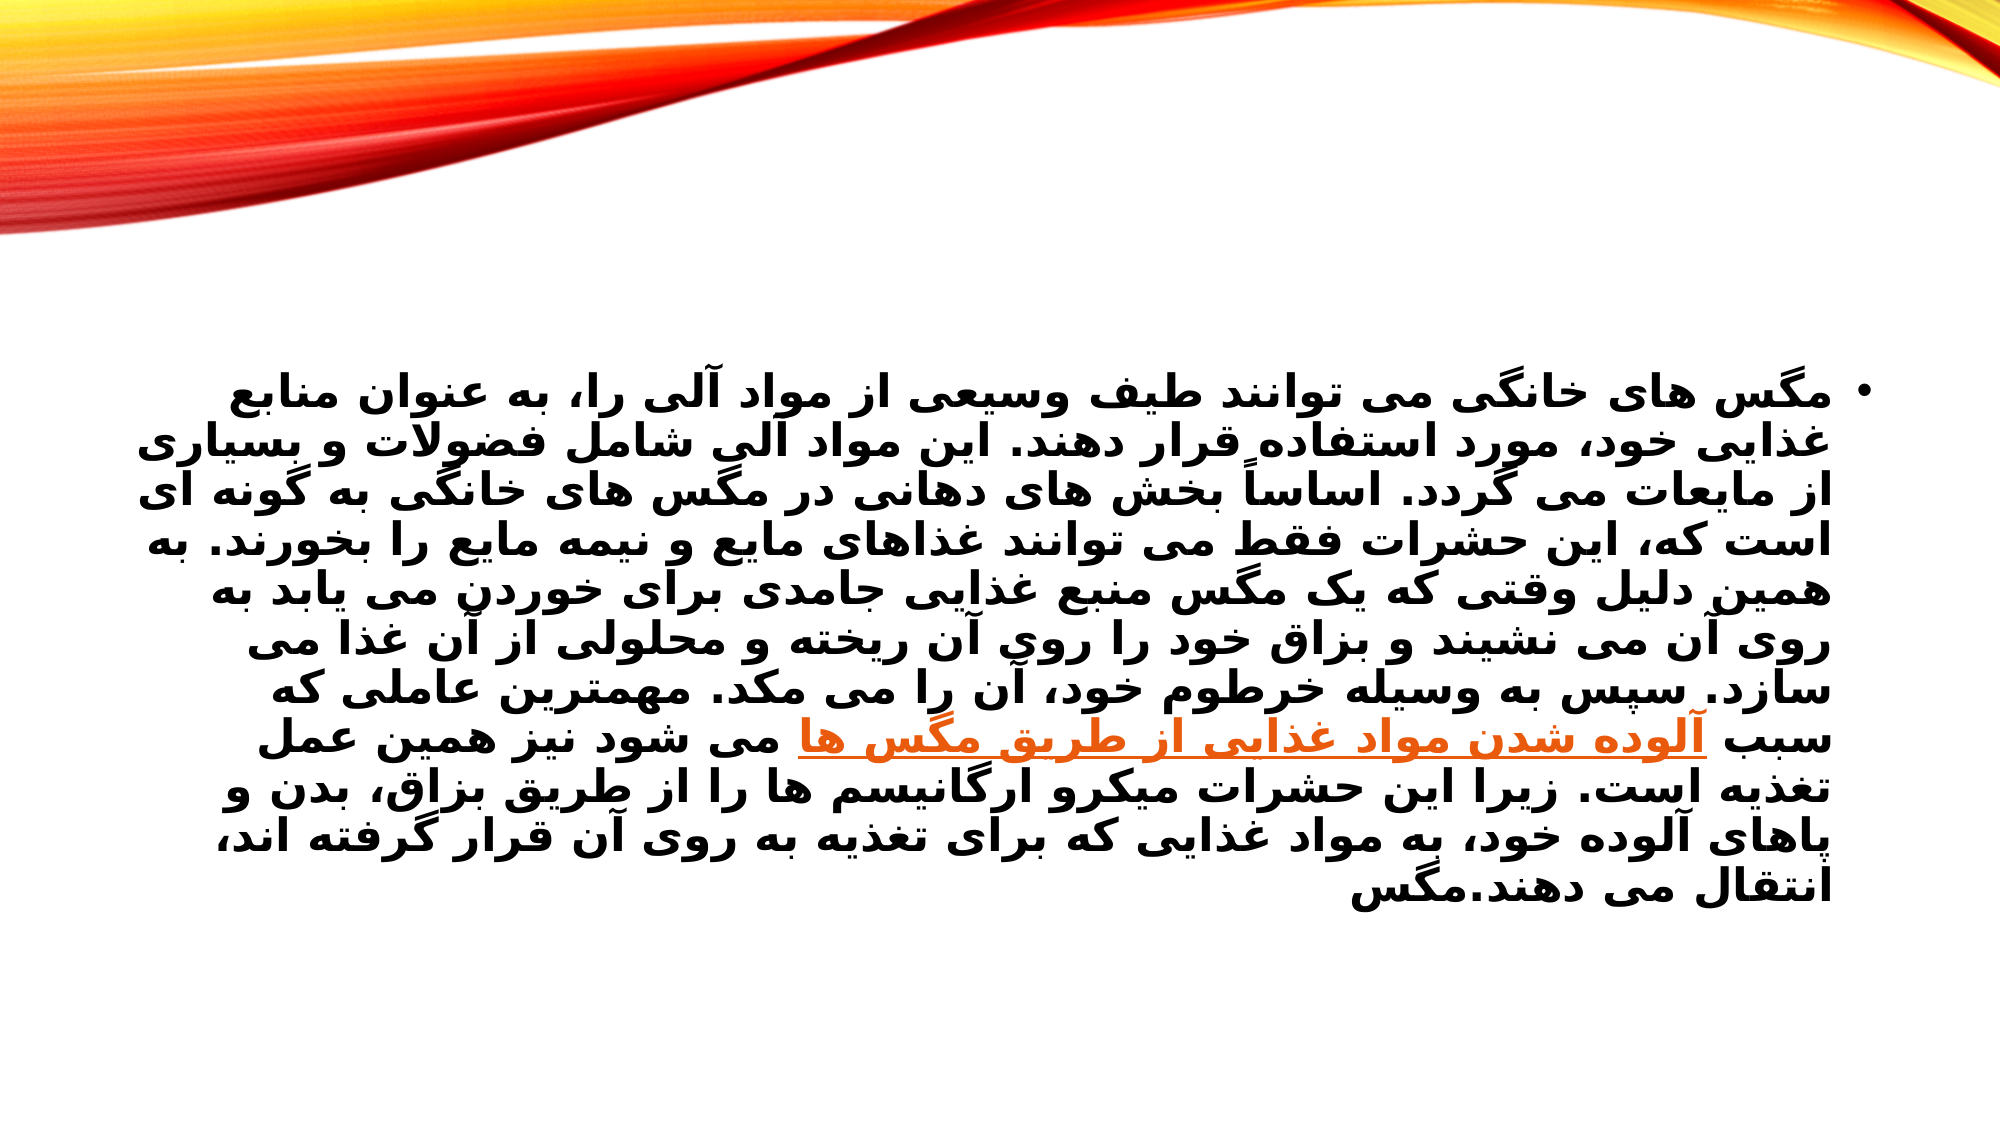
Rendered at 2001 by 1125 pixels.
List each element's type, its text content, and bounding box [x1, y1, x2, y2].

list مگس های خانگی می توانند طیف وسیعی از مواد آلی را، به عنوان منابع غذایی خود، مورد استفاده قرار دهند. این مواد آلی شامل فضولات و بسیاری از مایعات می گردد. اساساً بخش های دهانی در مگس های خانگی به گونه ای است که، این حشرات فقط می توانند غذاهای مایع و نیمه مایع را بخورند. به همین دلیل وقتی که یک مگس منبع غذایی جامدی برای خوردن می یابد به روی آن می نشیند و بزاق خود را روی آن ریخته و محلولی از آن غذا می سازد. سپس به وسیله خرطوم خود، آن را می مکد. مهمترین عاملی که سبب آلوده شدن مواد غذایی از طریق مگس ها می شود نیز همین عمل تغذیه است. زیرا این حشرات میکرو ارگانیسم ها را از طریق بزاق، بدن و پاهای آلوده خود، به مواد غذایی که برای تغذیه به روی آن قرار گرفته اند، انتقال می دهند.مگس [112, 360, 1888, 1021]
picture [0, 0, 2000, 237]
